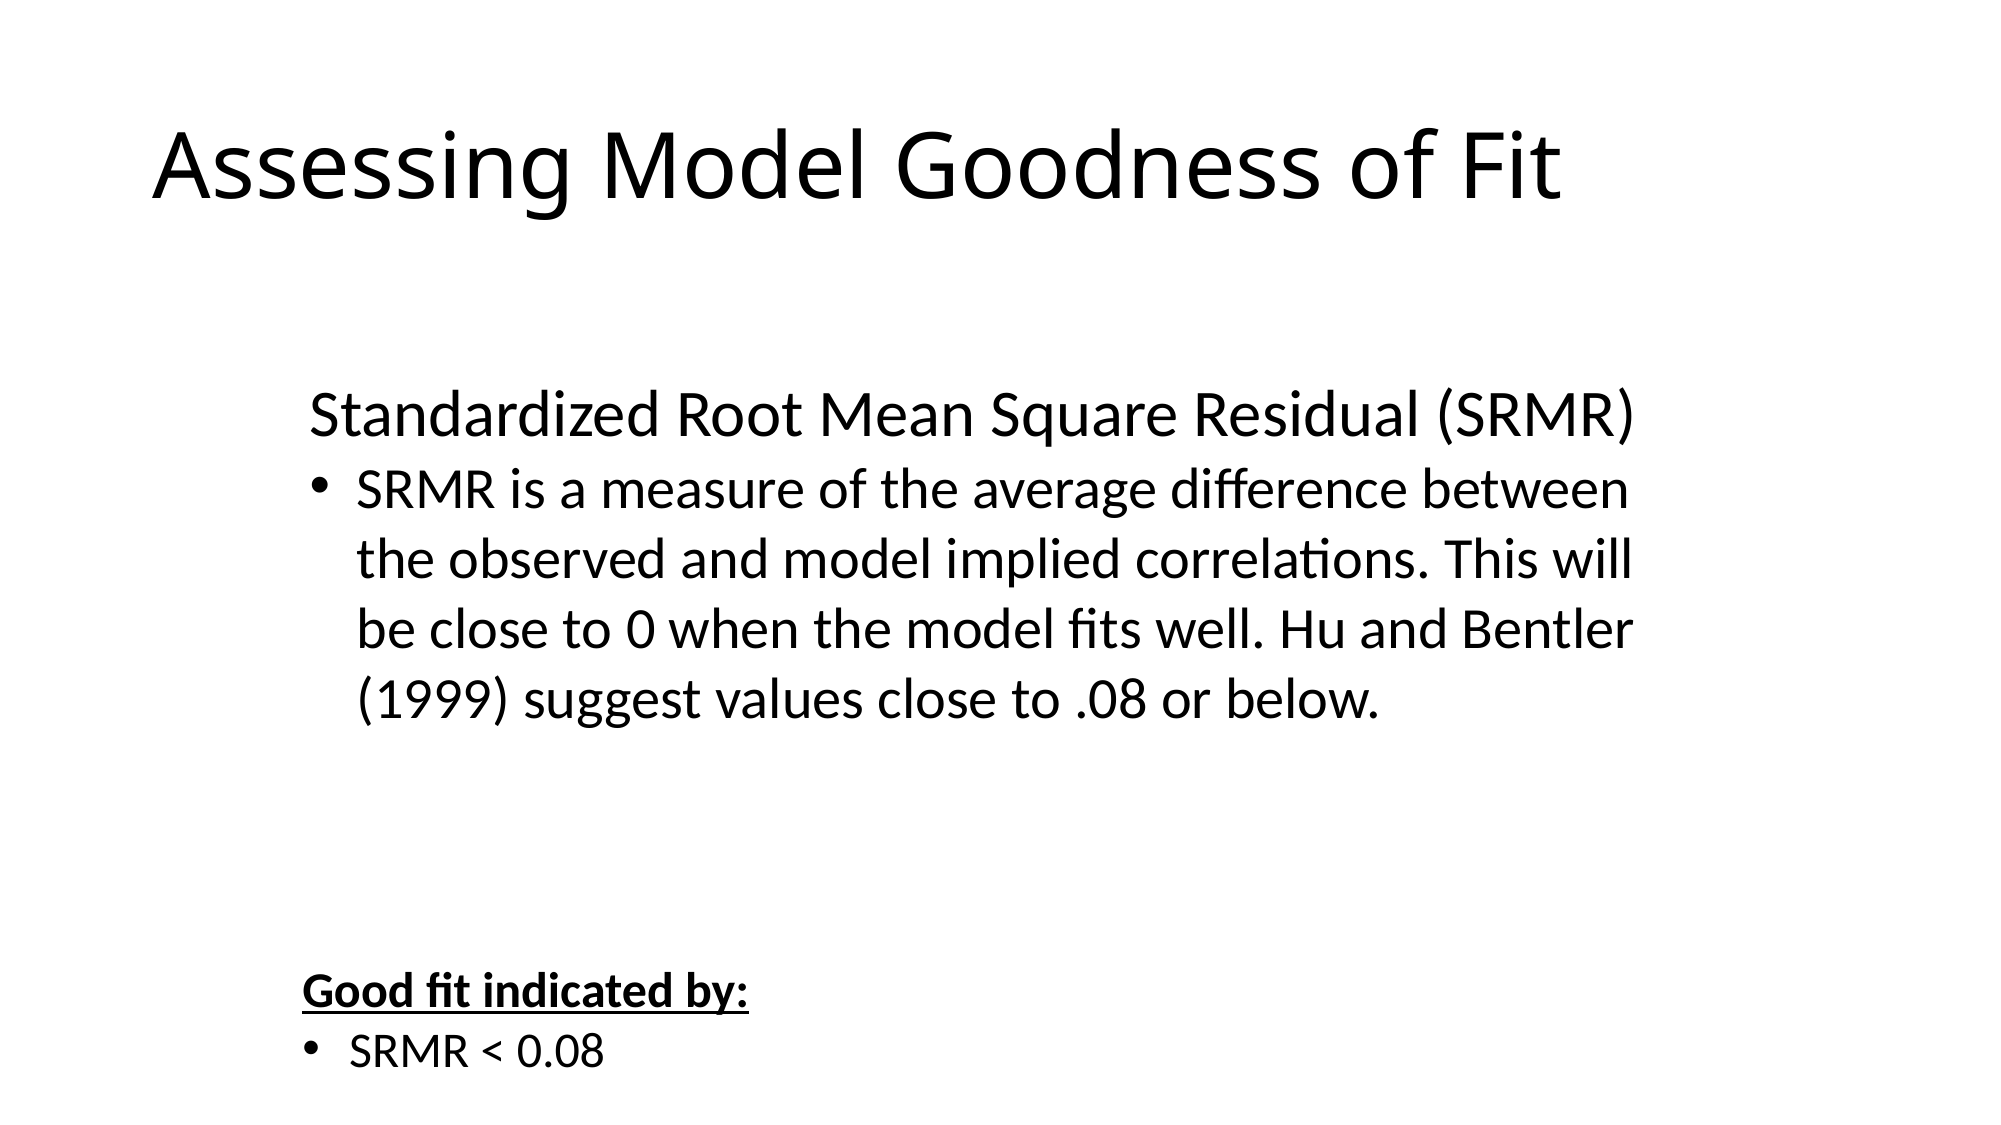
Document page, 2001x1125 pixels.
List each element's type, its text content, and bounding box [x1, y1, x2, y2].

title Assessing Model Goodness of Fit [137, 59, 1863, 278]
text_box Good fit indicated by: SRMR < 0.08 [287, 949, 765, 1085]
text_box Standardized Root Mean Square Residual (SRMR) SRMR is a measure of the average difference between the observed and model implied correlations. This will be close to 0 when the model fits well. Hu and Bentler (1999) suggest values close to .08 or below. [294, 362, 1708, 738]
